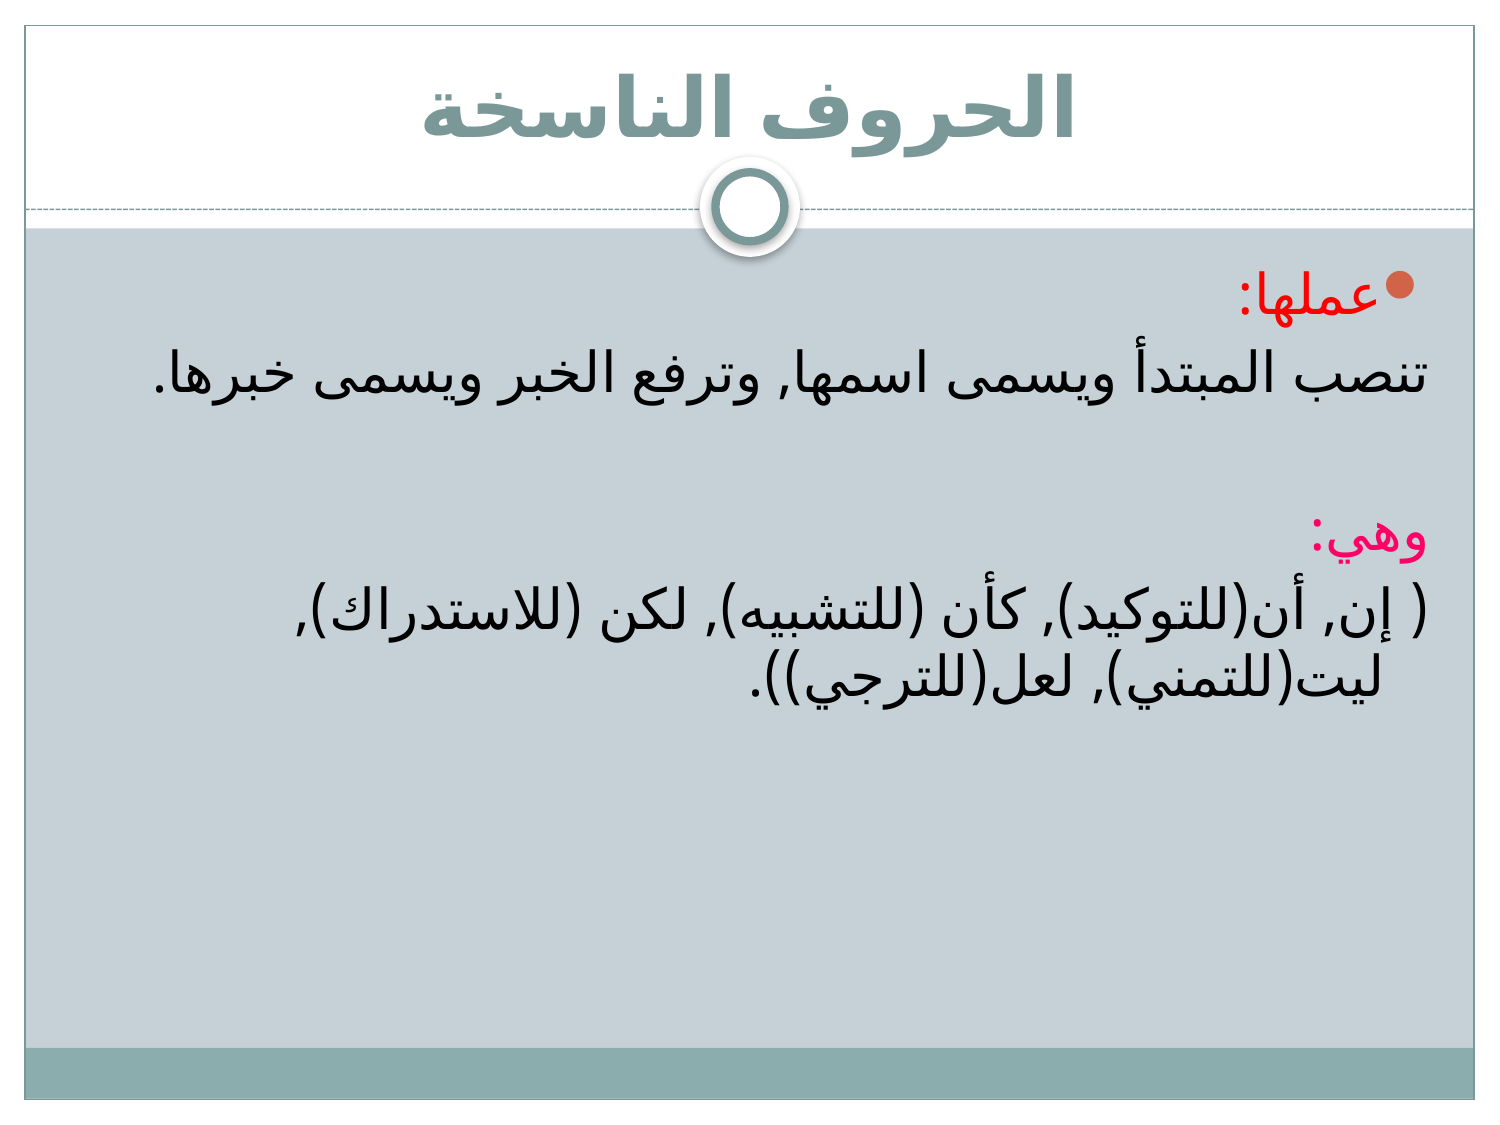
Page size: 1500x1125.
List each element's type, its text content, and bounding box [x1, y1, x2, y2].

list عملها: تنصب المبتدأ ويسمى اسمها, وترفع الخبر ويسمى خبرها. وهي: ( إن, أن(للتوكيد), كأن (للتشبيه), لكن (للاستدراك), ليت(للتمني), لعل(للترجي)). [49, 250, 1445, 1001]
title الحروف الناسخة [49, 37, 1450, 162]
